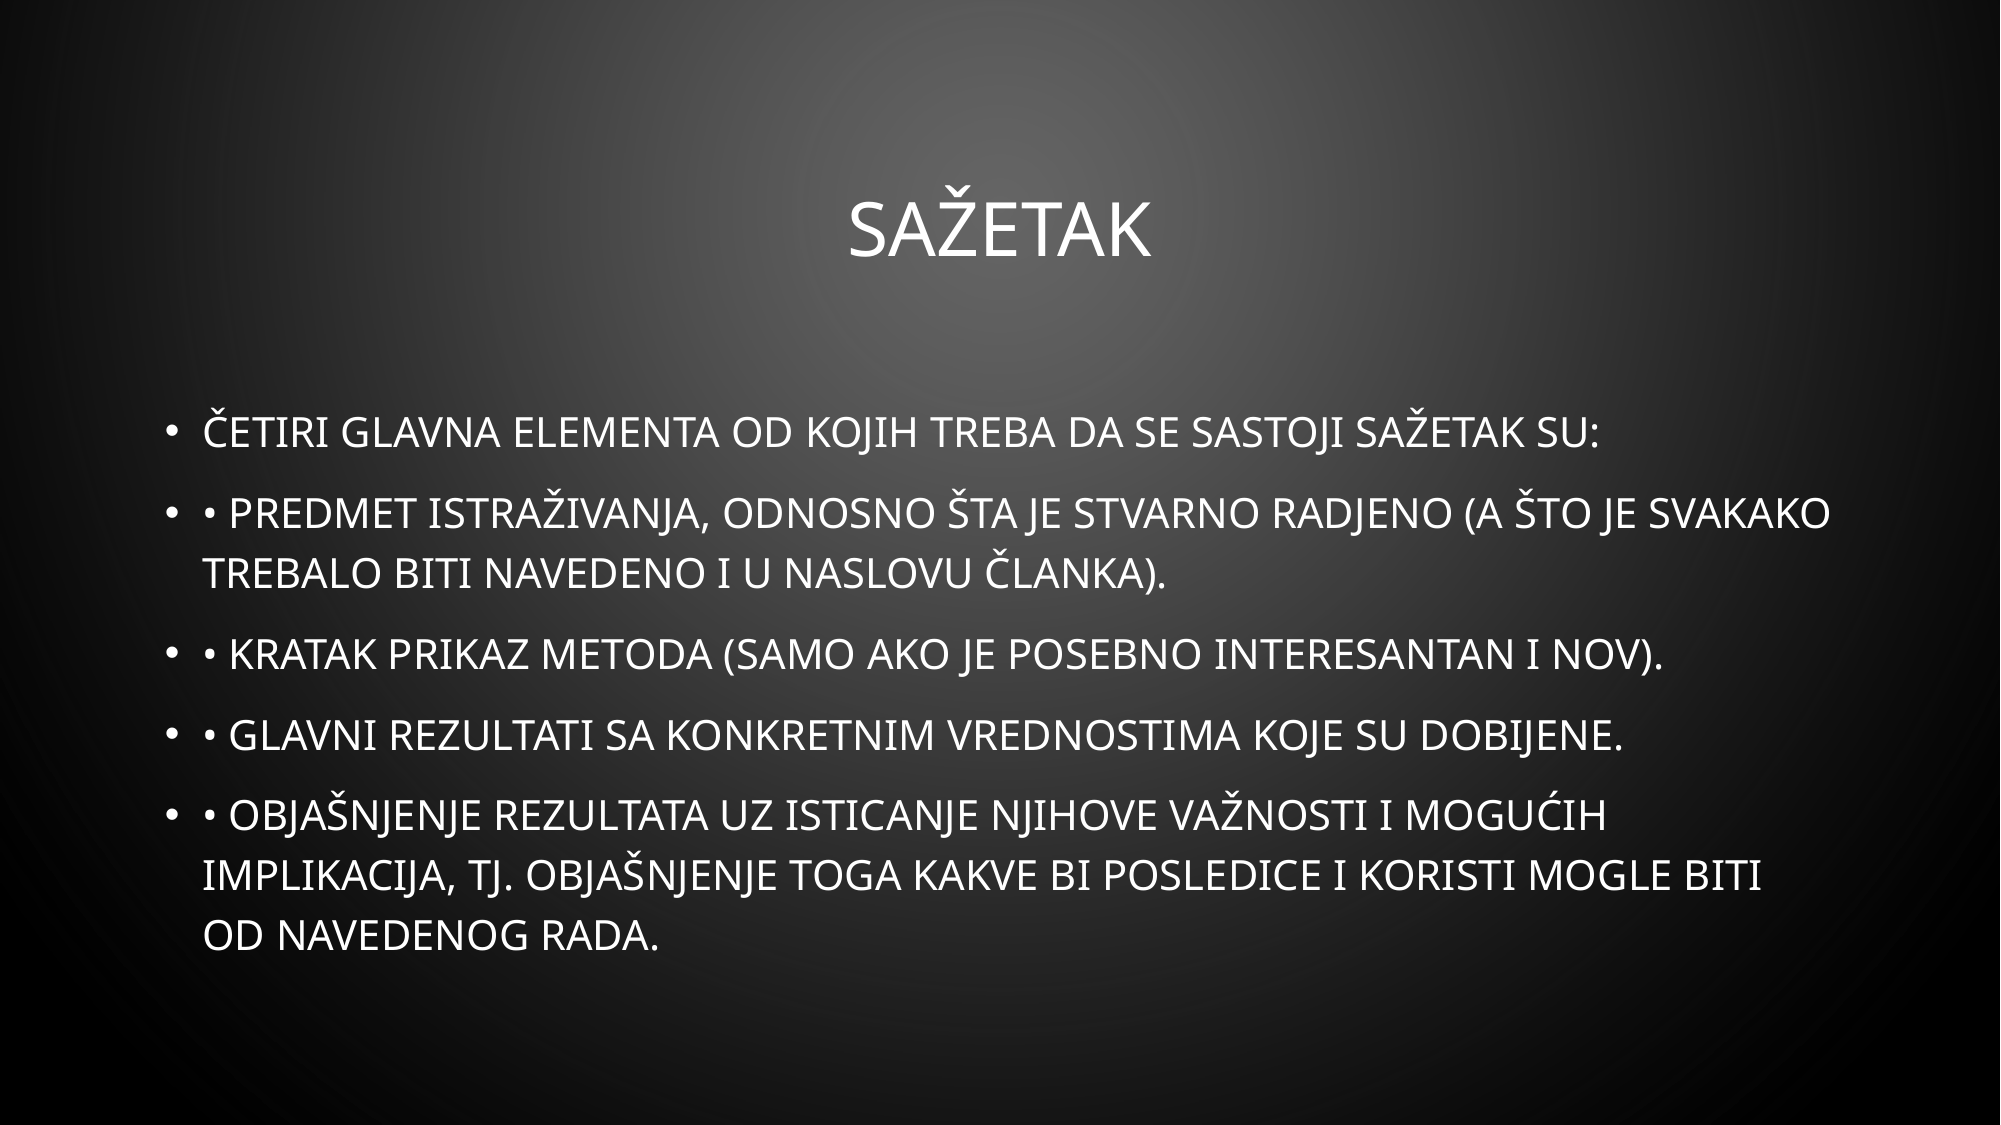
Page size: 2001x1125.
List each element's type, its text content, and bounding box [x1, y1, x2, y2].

picture [0, 0, 2000, 1125]
title Sažetak [149, 101, 1851, 364]
list Četiri glavna elementa od kojih treba da se sastoji sažetak su: • Predmet istraživanja, odnosno šta je stvarno radjeno (a što je svakako trebalo biti navedeno i u naslovu članka). • Kratak prikaz metoda (samo ako je posebno interesantan i nov). • Glavni rezultati sa konkretnim vrednostima koje su dobijene. • Objašnjenje rezultata uz isticanje njihove važnosti i mogućih implikacija, tj. objašnjenje toga kakve bi posledice i koristi mogle biti od navedenog rada. [149, 388, 1851, 950]
